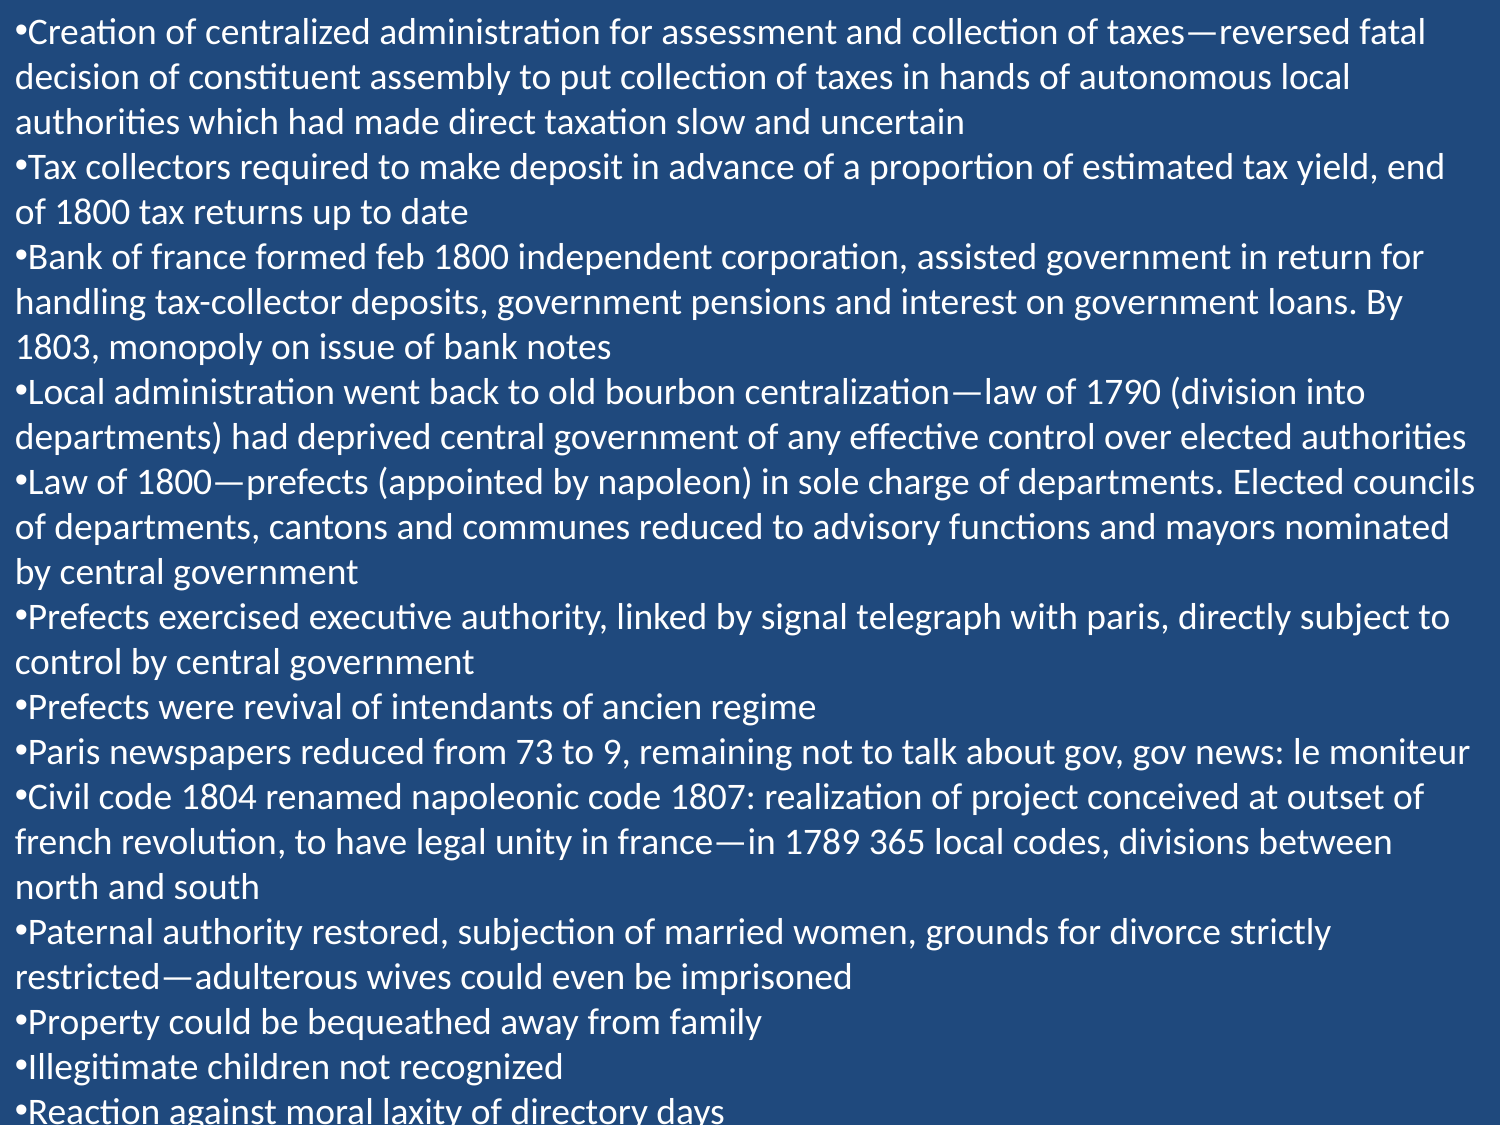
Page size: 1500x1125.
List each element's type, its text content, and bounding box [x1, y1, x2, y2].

text_box Creation of centralized administration for assessment and collection of taxes—reversed fatal decision of constituent assembly to put collection of taxes in hands of autonomous local authorities which had made direct taxation slow and uncertain Tax collectors required to make deposit in advance of a proportion of estimated tax yield, end of 1800 tax returns up to date Bank of france formed feb 1800 independent corporation, assisted government in return for handling tax-collector deposits, government pensions and interest on government loans. By 1803, monopoly on issue of bank notes Local administration went back to old bourbon centralization—law of 1790 (division into departments) had deprived central government of any effective control over elected authorities Law of 1800—prefects (appointed by napoleon) in sole charge of departments. Elected councils of departments, cantons and communes reduced to advisory functions and mayors nominated by central government Prefects exercised executive authority, linked by signal telegraph with paris, directly subject to control by central government Prefects were revival of intendants of ancien regime Paris newspapers reduced from 73 to 9, remaining not to talk about gov, gov news: le moniteur Civil code 1804 renamed napoleonic code 1807: realization of project conceived at outset of french revolution, to have legal unity in france—in 1789 365 local codes, divisions between north and south Paternal authority restored, subjection of married women, grounds for divorce strictly restricted—adulterous wives could even be imprisoned Property could be bequeathed away from family Illegitimate children not recognized Reaction against moral laxity of directory days [0, 0, 1500, 1125]
